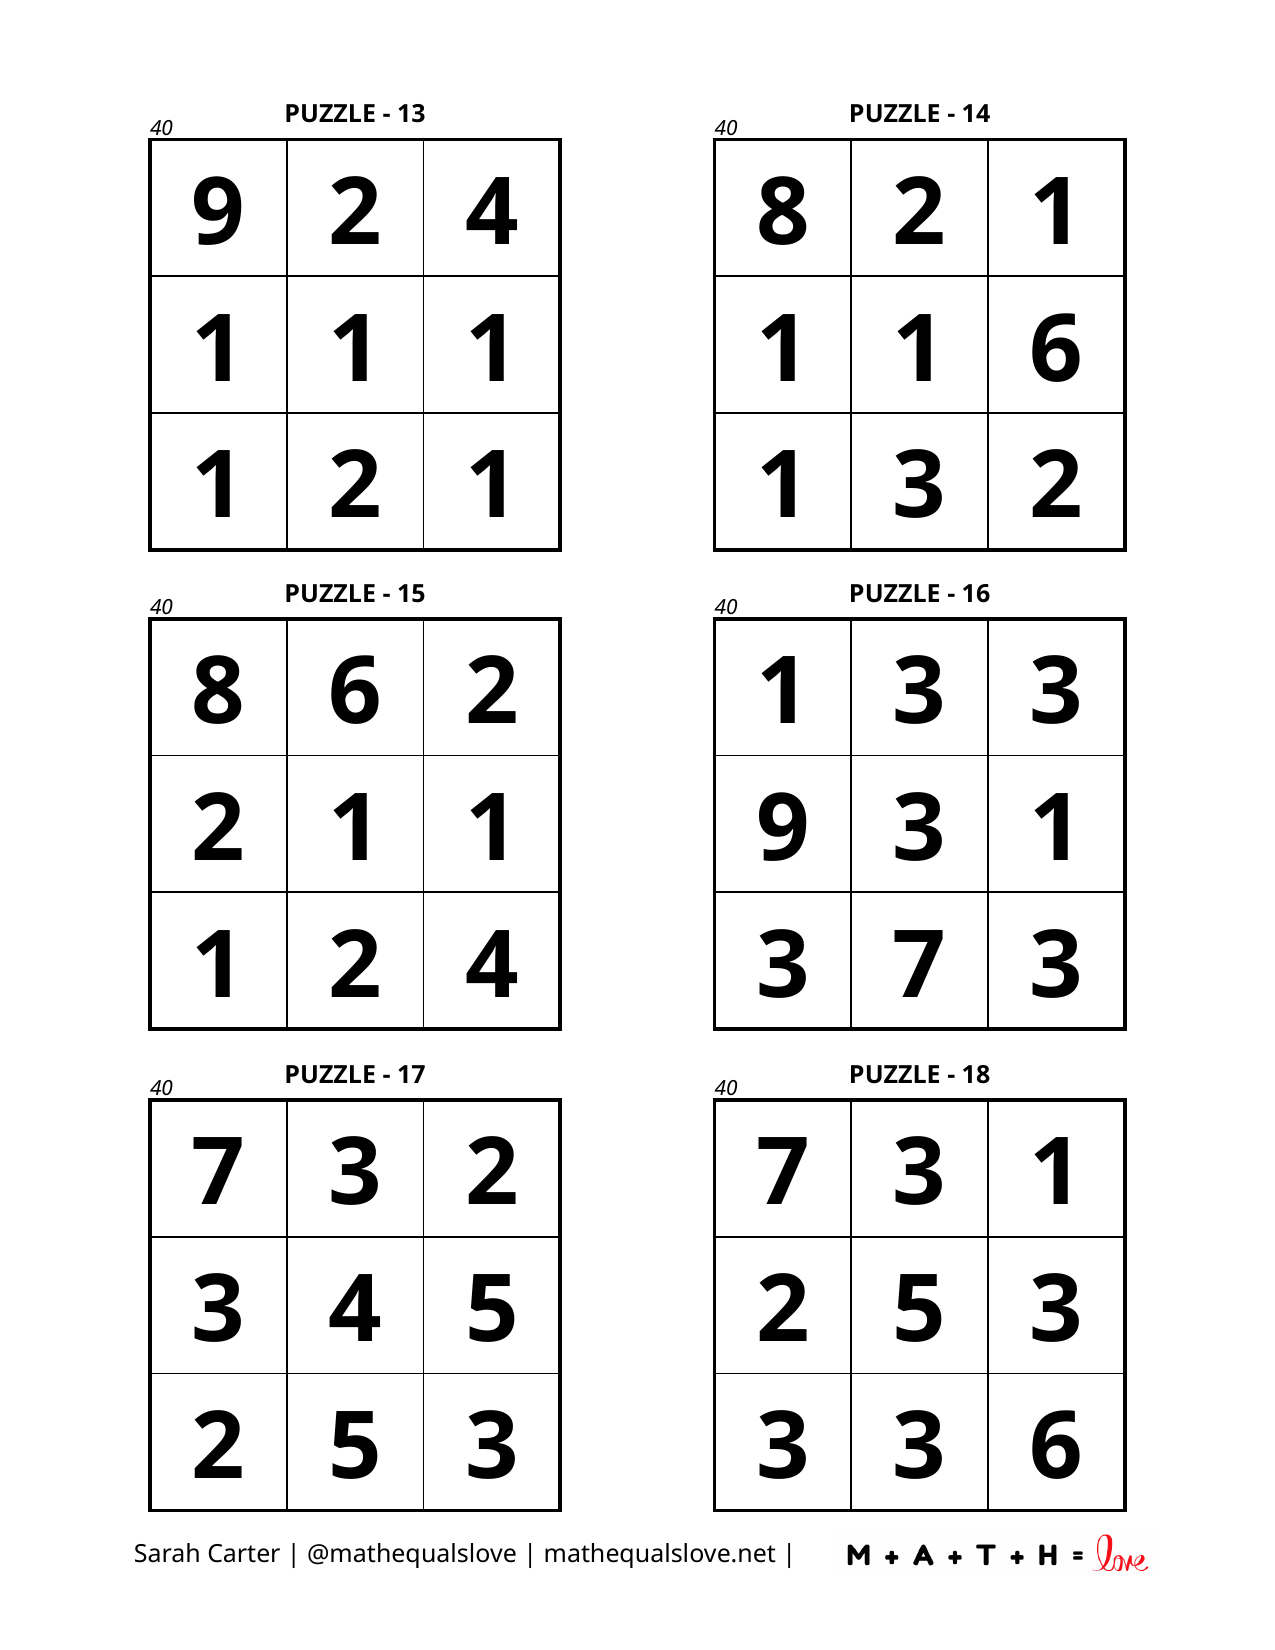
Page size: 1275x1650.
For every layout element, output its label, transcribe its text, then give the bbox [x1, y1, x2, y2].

text_box PUZZLE - 18 [714, 1058, 1125, 1089]
table_cell 1 [288, 756, 423, 891]
table_header 4 [424, 141, 558, 275]
table_cell 9 [716, 756, 850, 891]
table_header 2 [424, 621, 558, 755]
table_cell 1 [716, 277, 850, 412]
table_cell 1 [152, 414, 286, 548]
table_cell 6 [989, 1374, 1123, 1509]
table_cell 2 [989, 414, 1123, 548]
table_header 6 [288, 621, 423, 755]
table_header 8 [152, 621, 286, 755]
table_header 2 [852, 141, 987, 275]
text_box PUZZLE - 15 [149, 577, 561, 608]
table_header 1 [989, 141, 1123, 275]
text_box 40 [714, 114, 923, 140]
text_box 40 [714, 593, 923, 619]
text_box PUZZLE - 14 [714, 97, 1125, 128]
table_cell 5 [852, 1238, 987, 1373]
table_cell 6 [989, 277, 1123, 412]
table_header 3 [852, 621, 987, 755]
table_cell 2 [288, 893, 423, 1027]
table_cell 3 [852, 1374, 987, 1509]
text_box PUZZLE - 13 [149, 97, 561, 128]
table_header 3 [852, 1102, 987, 1236]
table_cell 3 [152, 1238, 286, 1373]
table_header 9 [152, 141, 286, 275]
table_cell 1 [989, 756, 1123, 891]
table_cell 3 [989, 893, 1123, 1027]
table_header 2 [288, 141, 423, 275]
table_cell 5 [288, 1374, 423, 1509]
table_cell 4 [424, 893, 558, 1027]
table_cell 1 [424, 756, 558, 891]
table_cell 1 [424, 414, 558, 548]
table_cell 3 [852, 756, 987, 891]
table_header 3 [989, 621, 1123, 755]
table_header 7 [716, 1102, 850, 1236]
text_box Sarah Carter | @mathequalslove | mathequalslove.net | [119, 1529, 1199, 1575]
table_cell 1 [152, 893, 286, 1027]
table_cell 2 [152, 756, 286, 891]
table_cell 3 [989, 1238, 1123, 1373]
table_cell 1 [716, 414, 850, 548]
table_header 8 [716, 141, 850, 275]
table_cell 2 [716, 1238, 850, 1373]
text_box PUZZLE - 17 [149, 1058, 561, 1089]
table_header 1 [989, 1102, 1123, 1236]
text_box PUZZLE - 16 [714, 577, 1125, 608]
table_header 2 [424, 1102, 558, 1236]
picture [835, 1532, 1157, 1576]
text_box 40 [149, 1074, 359, 1100]
table_cell 2 [288, 414, 423, 548]
table_cell 1 [152, 277, 286, 412]
text_box 40 [714, 1074, 923, 1100]
table_cell 7 [852, 893, 987, 1027]
table_cell 1 [852, 277, 987, 412]
table_cell 1 [424, 277, 558, 412]
table_cell 3 [716, 893, 850, 1027]
table_cell 5 [424, 1238, 558, 1373]
table_header 7 [152, 1102, 286, 1236]
text_box 40 [149, 114, 359, 140]
table_cell 2 [152, 1374, 286, 1509]
table_cell 3 [716, 1374, 850, 1509]
table_cell 4 [288, 1238, 423, 1373]
table_cell 3 [424, 1374, 558, 1509]
table_cell 3 [852, 414, 987, 548]
text_box 40 [149, 593, 359, 619]
table_header 1 [716, 621, 850, 755]
table_cell 1 [288, 277, 423, 412]
table_header 3 [288, 1102, 423, 1236]
